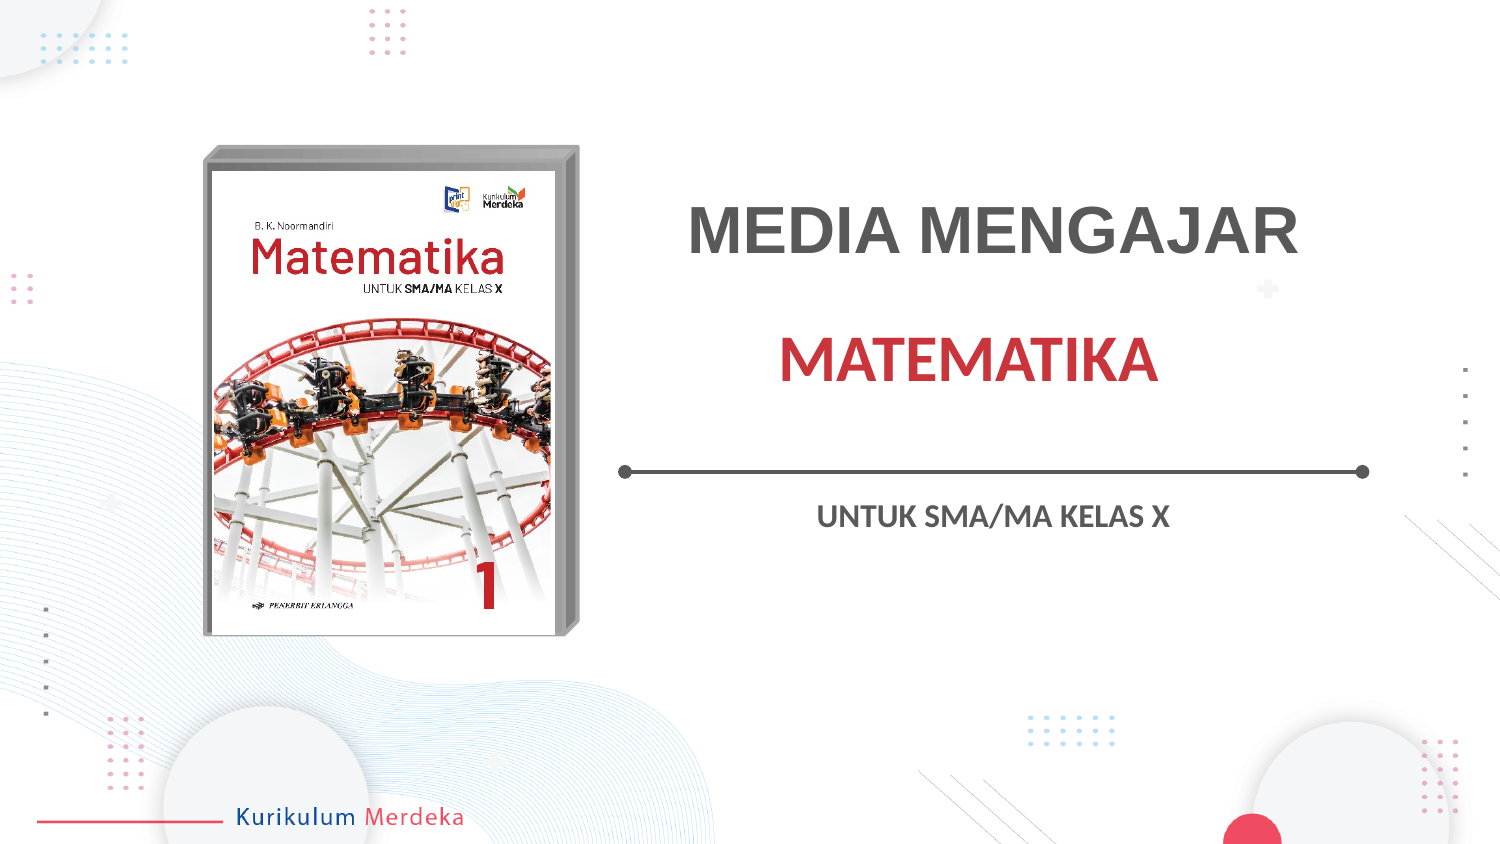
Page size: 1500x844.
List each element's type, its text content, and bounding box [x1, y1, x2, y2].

text_box MEDIA MENGAJAR [583, 195, 1410, 273]
picture [0, 0, 1500, 844]
text_box MATEMATIKA [599, 307, 1338, 426]
text_box UNTUK SMA/MA KELAS X [805, 488, 1182, 540]
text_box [205, 146, 578, 635]
